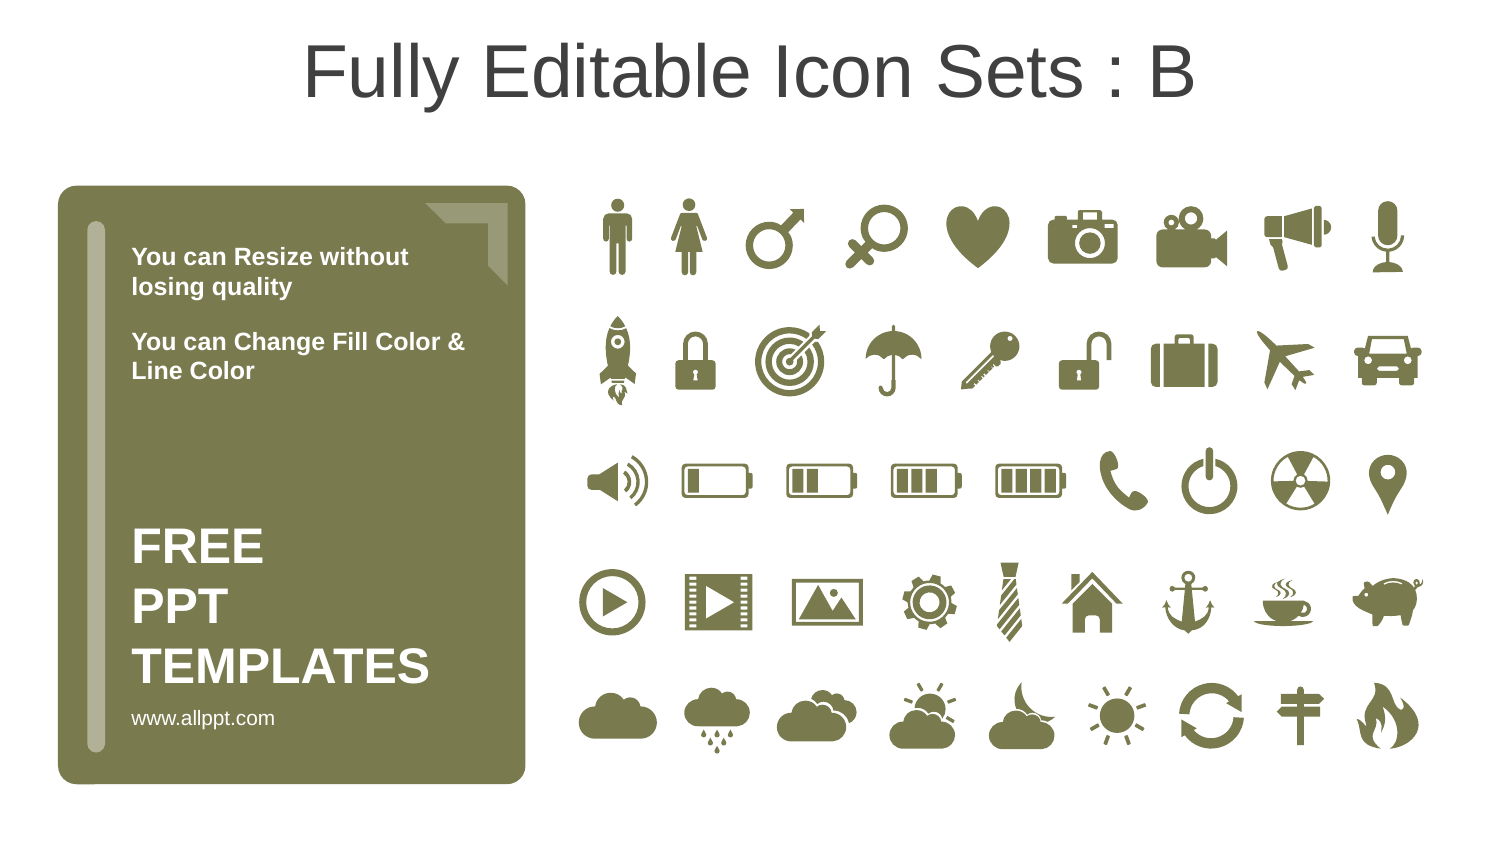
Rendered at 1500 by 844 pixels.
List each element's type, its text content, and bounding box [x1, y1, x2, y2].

text_box [1354, 680, 1421, 751]
text_box [1254, 329, 1317, 393]
text_box [683, 572, 755, 633]
text_box [585, 460, 620, 504]
text_box You can Change Fill Color & Line Color [116, 317, 483, 393]
text_box [900, 572, 960, 632]
text_box [1252, 576, 1315, 629]
text_box [743, 206, 807, 272]
text_box [597, 313, 639, 408]
text_box www.allppt.com [116, 701, 483, 737]
text_box [1086, 684, 1149, 747]
text_box [888, 461, 964, 500]
text_box [944, 204, 1012, 270]
text_box [1268, 448, 1333, 513]
text_box [784, 461, 860, 500]
text_box [577, 567, 648, 638]
text_box [1160, 568, 1217, 636]
text_box [1097, 448, 1150, 513]
text_box [994, 560, 1025, 644]
text_box [863, 322, 924, 399]
text_box [790, 577, 865, 628]
text_box [673, 329, 718, 392]
text_box [1056, 329, 1114, 392]
text_box [1262, 203, 1334, 273]
text_box [621, 453, 651, 509]
text_box [1351, 333, 1424, 388]
text_box [752, 322, 829, 399]
text_box [843, 202, 910, 271]
text_box [1045, 207, 1120, 266]
text_box [1154, 204, 1230, 270]
text_box [601, 196, 635, 277]
text_box [679, 461, 755, 500]
list Fully Editable Icon Sets : B [0, 20, 1500, 115]
text_box [682, 685, 752, 756]
text_box [576, 690, 659, 741]
text_box [993, 461, 1069, 500]
text_box [1176, 680, 1247, 751]
text_box [1059, 569, 1125, 635]
text_box [1369, 199, 1407, 275]
text_box [986, 680, 1058, 752]
text_box [887, 680, 959, 751]
text_box FREE PPT TEMPLATES [116, 505, 483, 701]
text_box [1179, 445, 1240, 517]
text_box [1274, 684, 1327, 748]
text_box [1350, 576, 1426, 629]
text_box [774, 687, 859, 744]
text_box [1366, 452, 1409, 517]
text_box You can Resize without losing quality [116, 233, 483, 309]
text_box [669, 196, 709, 278]
text_box [958, 329, 1022, 392]
text_box [1148, 332, 1220, 390]
